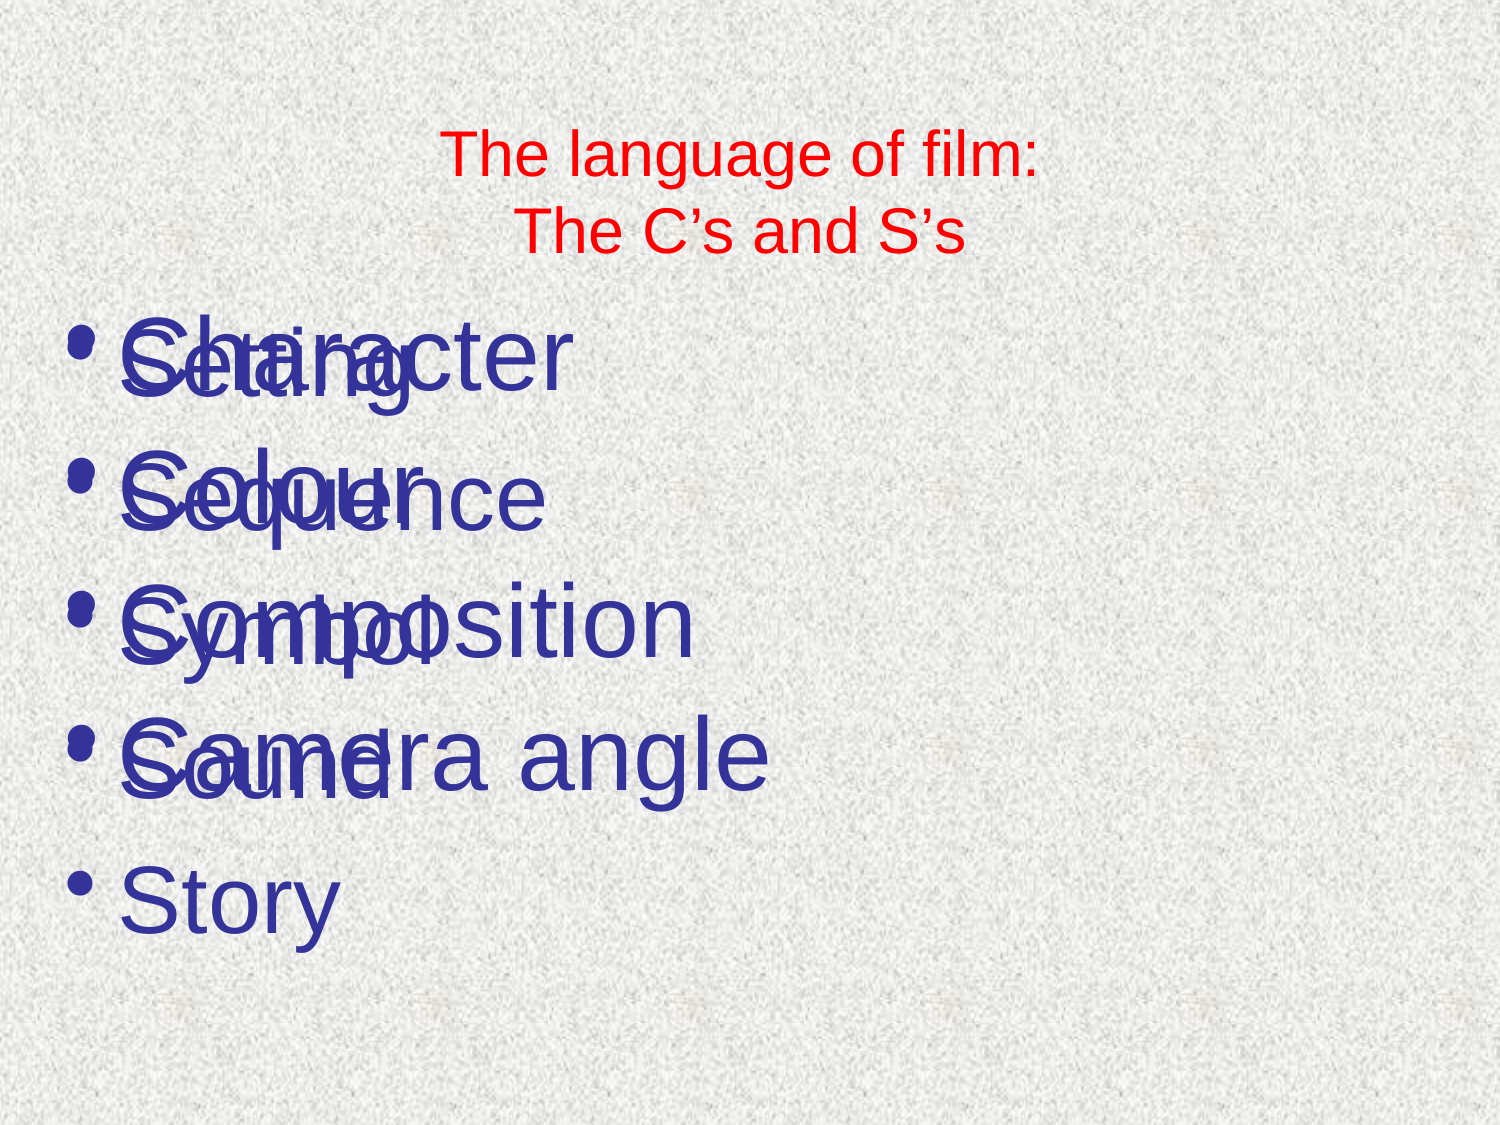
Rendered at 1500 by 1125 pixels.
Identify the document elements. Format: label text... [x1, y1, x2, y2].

picture [0, 0, 1500, 1125]
title The language of film: The C’s and S’s [52, 133, 1428, 245]
list Setting Sequence Symbol Sound Story [52, 294, 1432, 992]
